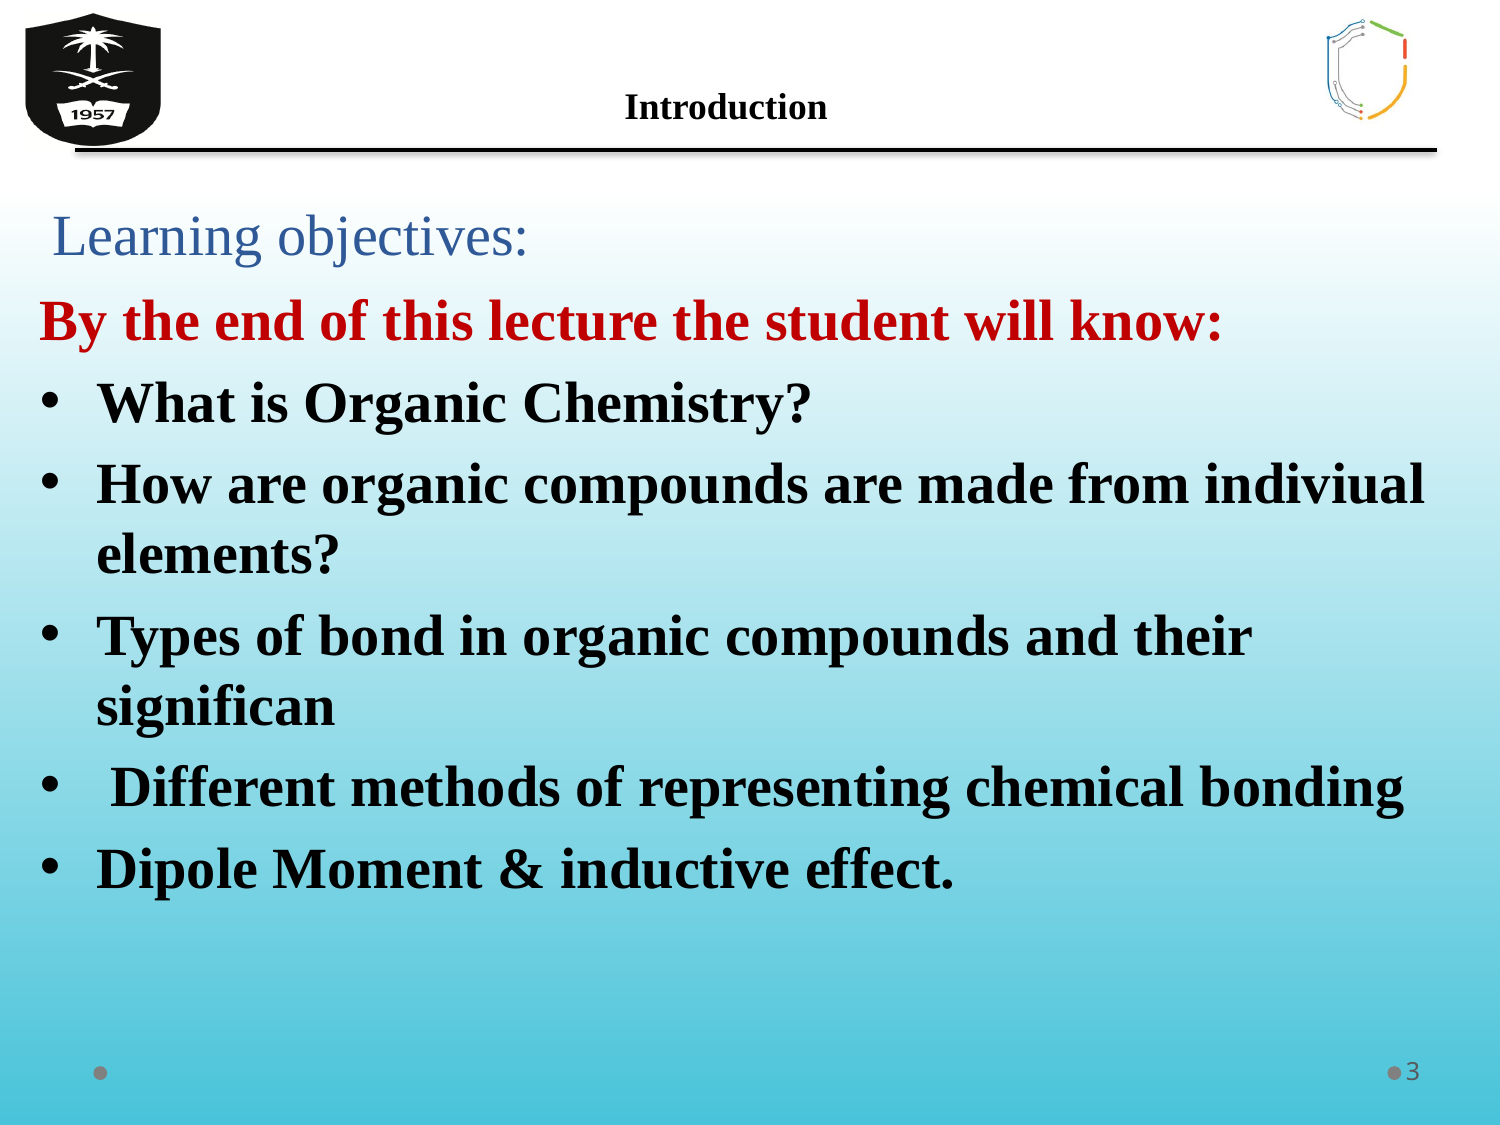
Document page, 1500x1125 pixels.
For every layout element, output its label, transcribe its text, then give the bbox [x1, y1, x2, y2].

title Learning objectives: [37, 200, 1388, 275]
picture [1308, 12, 1426, 137]
list By the end of this lecture the student will know: What is Organic Chemistry? How are organic compounds are made from indiviual elements? Types of bond in organic compounds and their significan Different methods of representing chemical bonding Dipole Moment & inductive effect. [24, 275, 1500, 996]
picture [24, 12, 163, 151]
slide_number 3 [1401, 1042, 1494, 1103]
text_box Introduction [609, 74, 852, 135]
